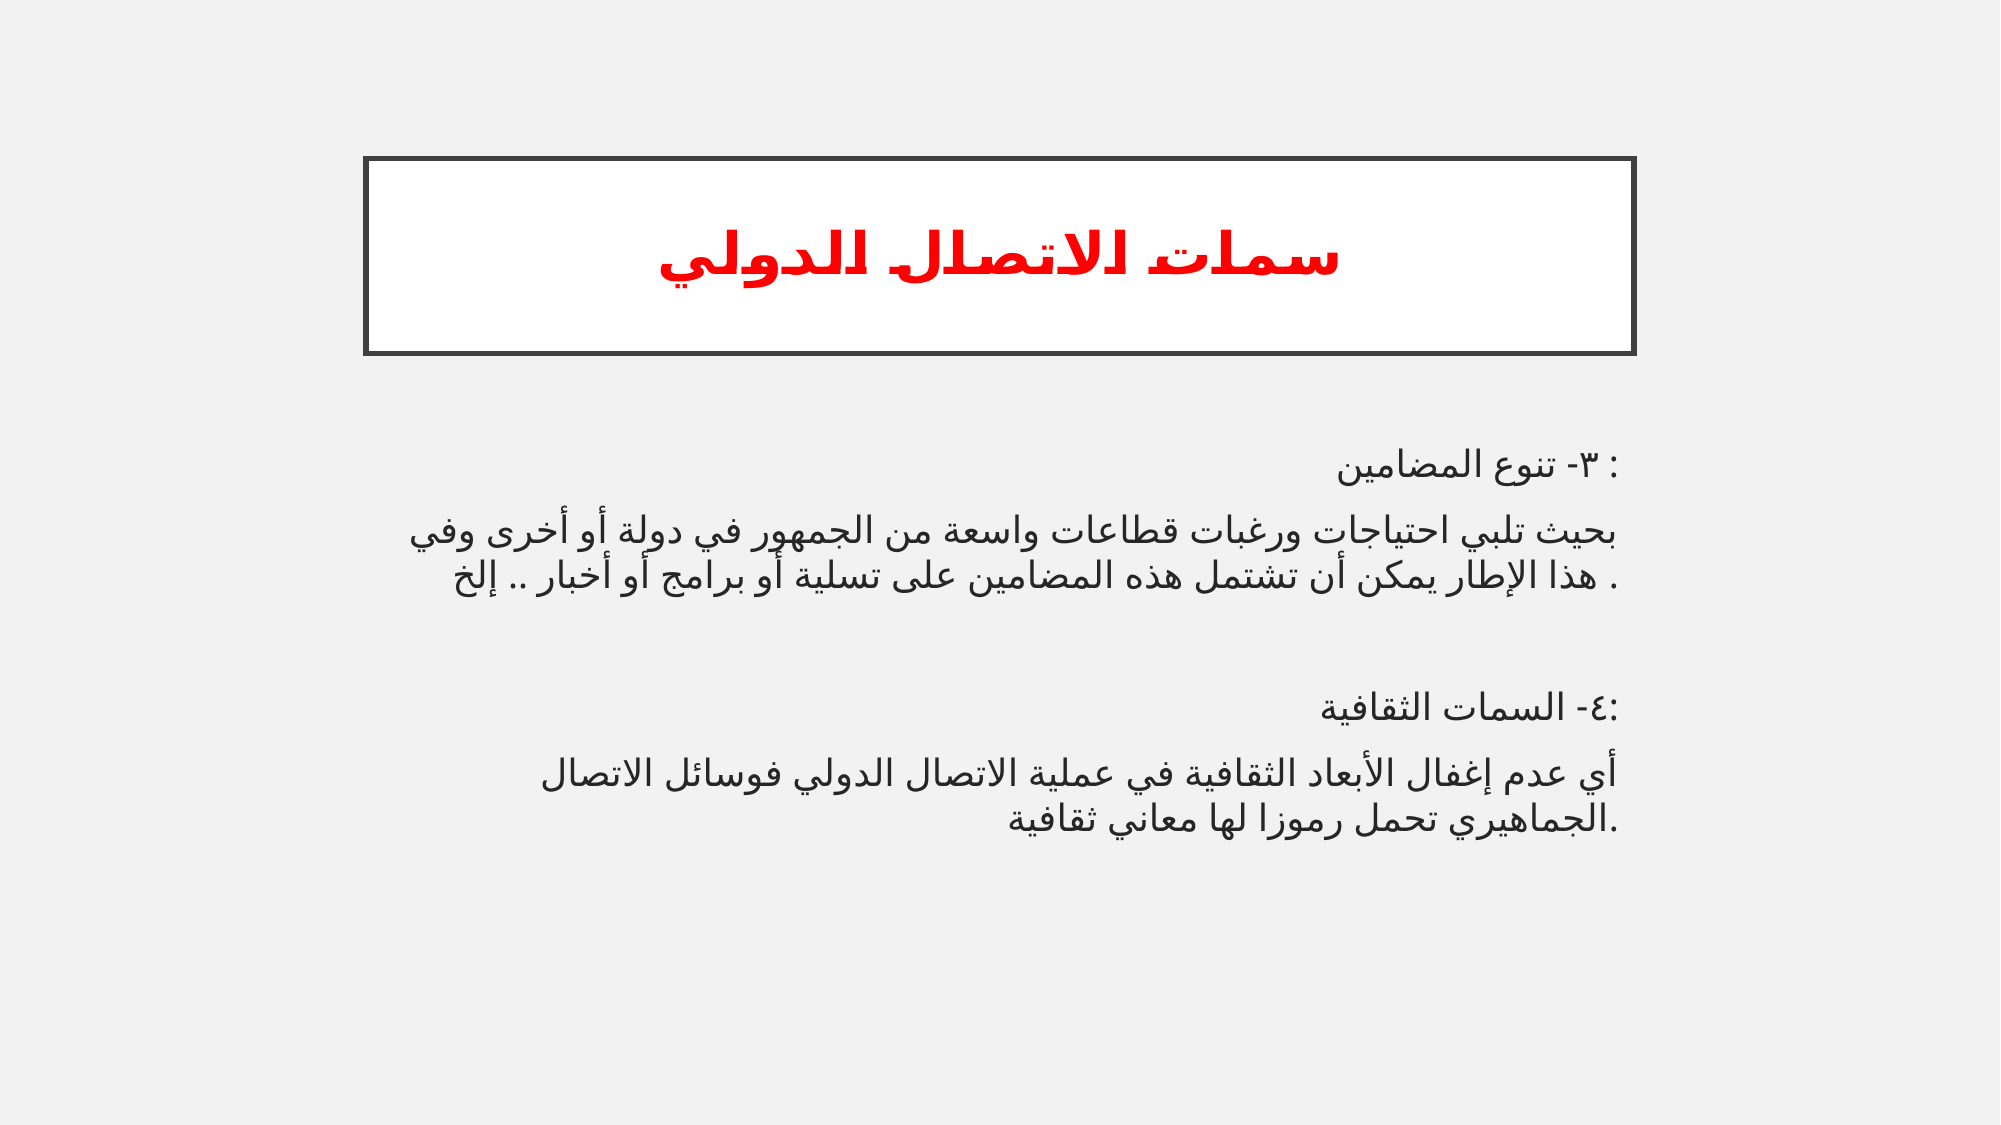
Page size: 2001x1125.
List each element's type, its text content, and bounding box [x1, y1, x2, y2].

title سمات الاتصال الدولي [363, 156, 1637, 356]
list ٣- تنوع المضامين : بحيث تلبي احتياجات ورغبات قطاعات واسعة من الجمهور في دولة أو أخرى وفي هذا الإطار يمكن أن تشتمل هذه المضامين على تسلية أو برامج أو أخبار .. إلخ . ٤- السمات الثقافية: أي عدم إغفال الأبعاد الثقافية في عملية الاتصال الدولي فوسائل الاتصال الجماهيري تحمل رموزا لها معاني ثقافية. [366, 432, 1634, 942]
